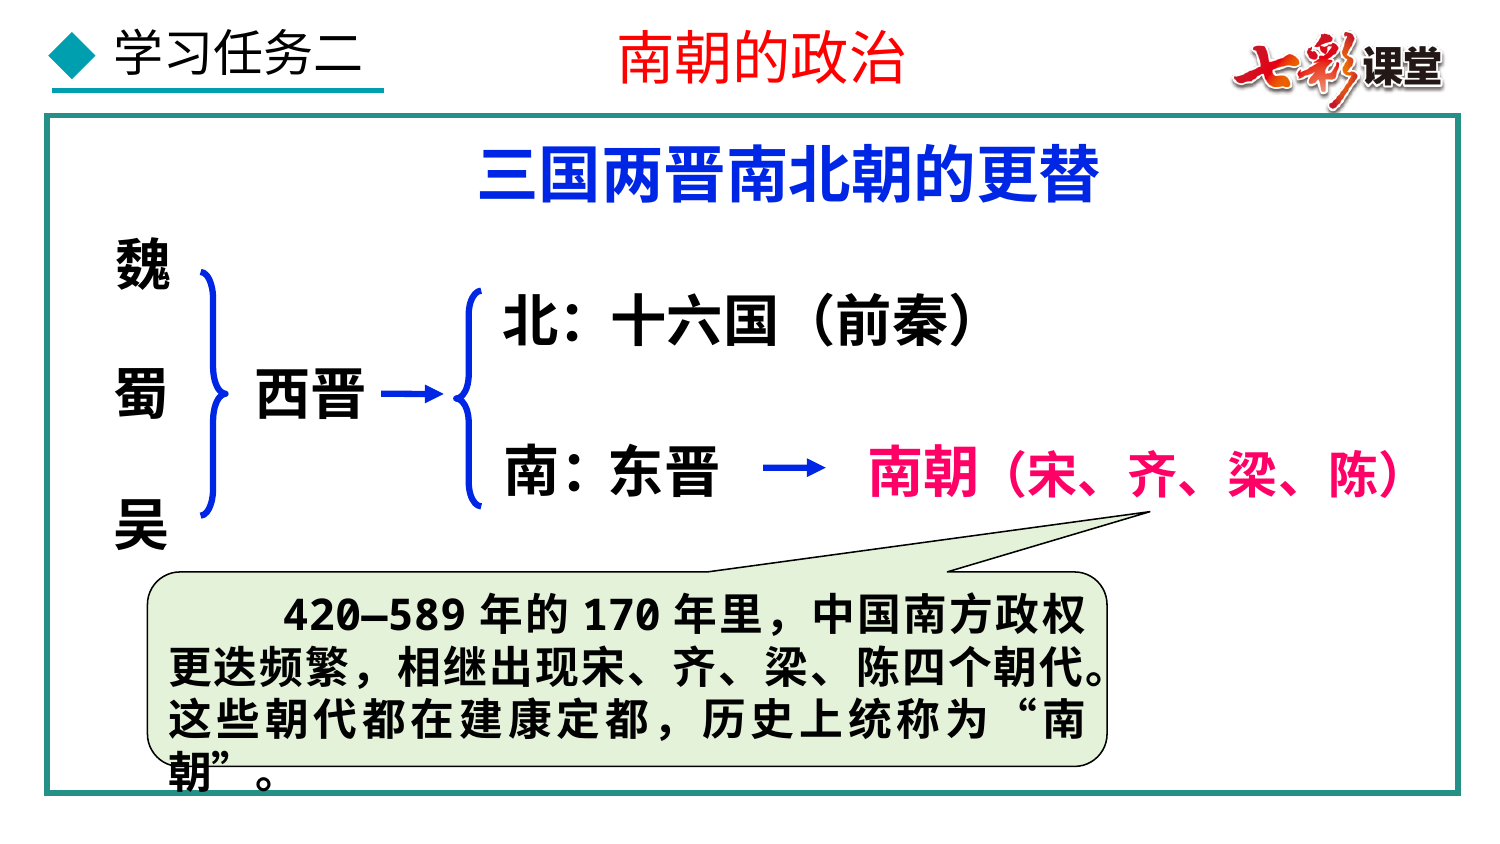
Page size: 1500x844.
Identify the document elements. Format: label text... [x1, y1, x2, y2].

picture [1228, 26, 1449, 113]
text_box 魏 [104, 223, 184, 303]
text_box [763, 461, 826, 474]
text_box 三国两晋南北朝的更替 [257, 129, 1321, 216]
text_box [456, 290, 482, 507]
text_box 北： [490, 279, 626, 359]
text_box 南朝 [856, 430, 1053, 510]
text_box 蜀 [101, 352, 181, 432]
text_box 420—589年的170年里，中国南方政权更迭频繁，相继出现宋、齐、梁、陈四个朝代。这些朝代都在建康定都，历史上统称为“南朝”。 [147, 511, 1151, 767]
text_box （宋、齐、梁、陈） [966, 437, 1440, 509]
text_box 南朝的政治 [604, 15, 929, 97]
text_box 东晋 [532, 430, 796, 510]
text_box 十六国（前秦） [626, 280, 1016, 359]
text_box 南： [492, 429, 628, 509]
text_box 吴 [101, 483, 181, 563]
text_box [200, 271, 214, 352]
text_box 西晋 [196, 352, 424, 432]
text_box [200, 432, 214, 516]
text_box [381, 387, 444, 401]
